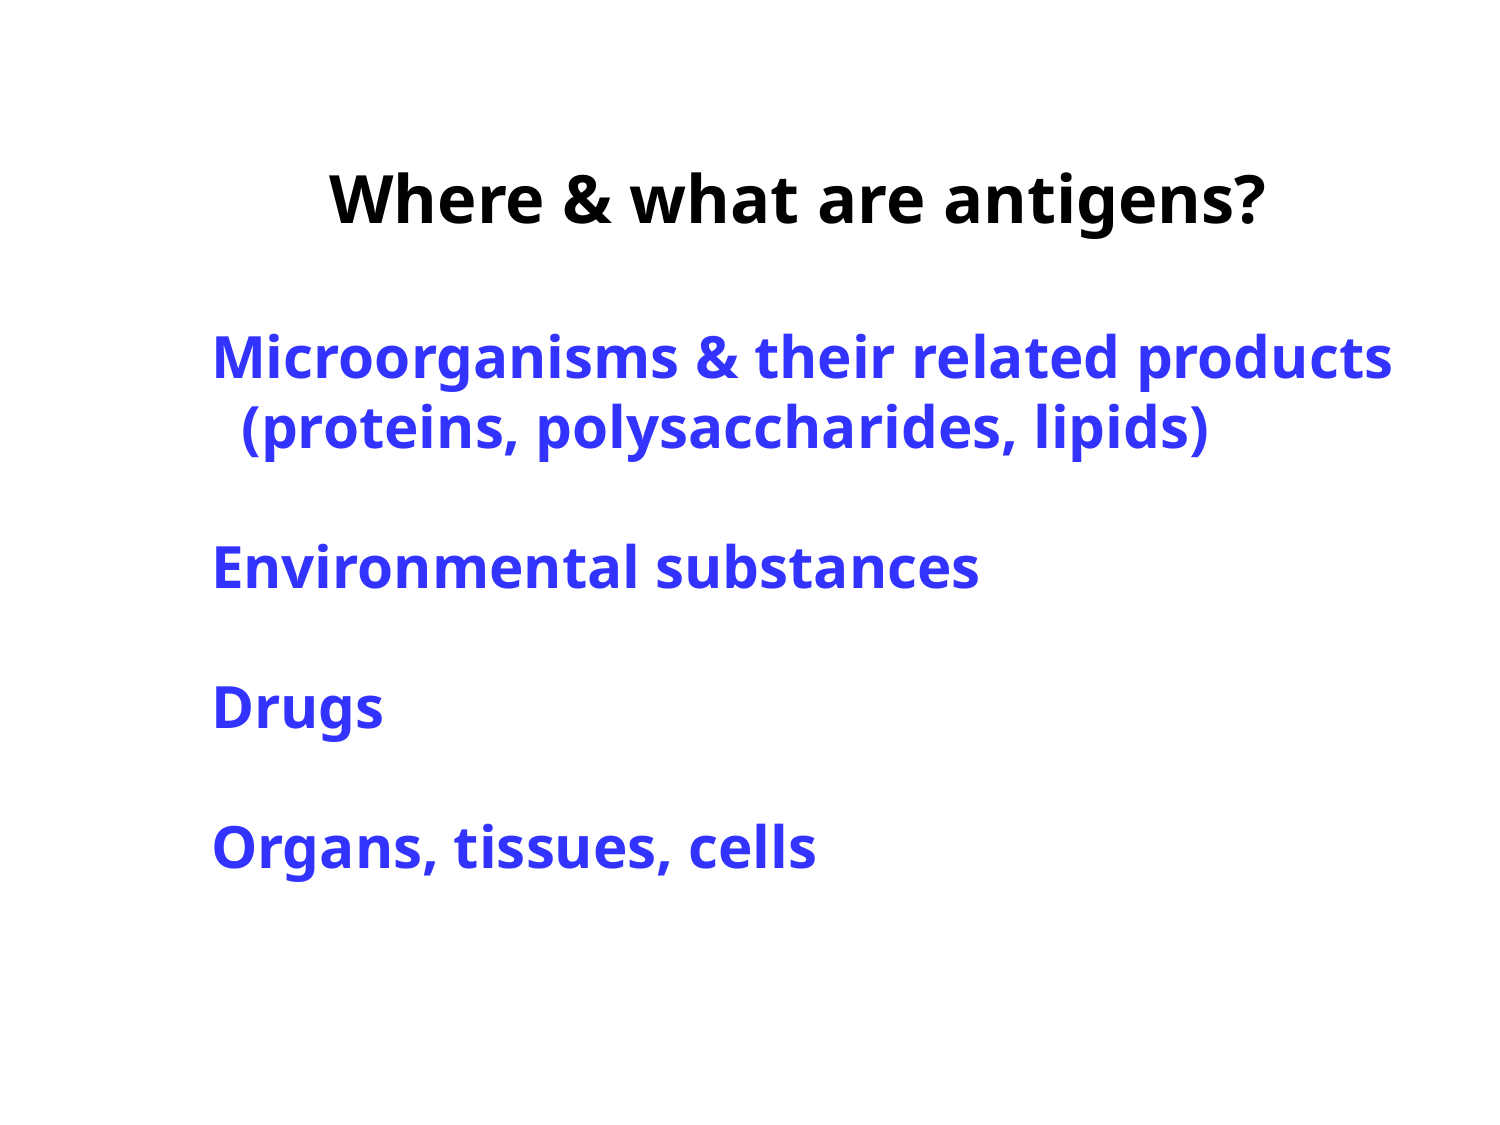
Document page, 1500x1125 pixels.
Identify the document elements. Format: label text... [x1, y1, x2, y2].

text_box Where & what are antigens? [314, 149, 1283, 245]
text_box Microorganisms & their related products (proteins, polysaccharides, lipids) Environmental substances Drugs Organs, tissues, cells [196, 312, 1409, 888]
